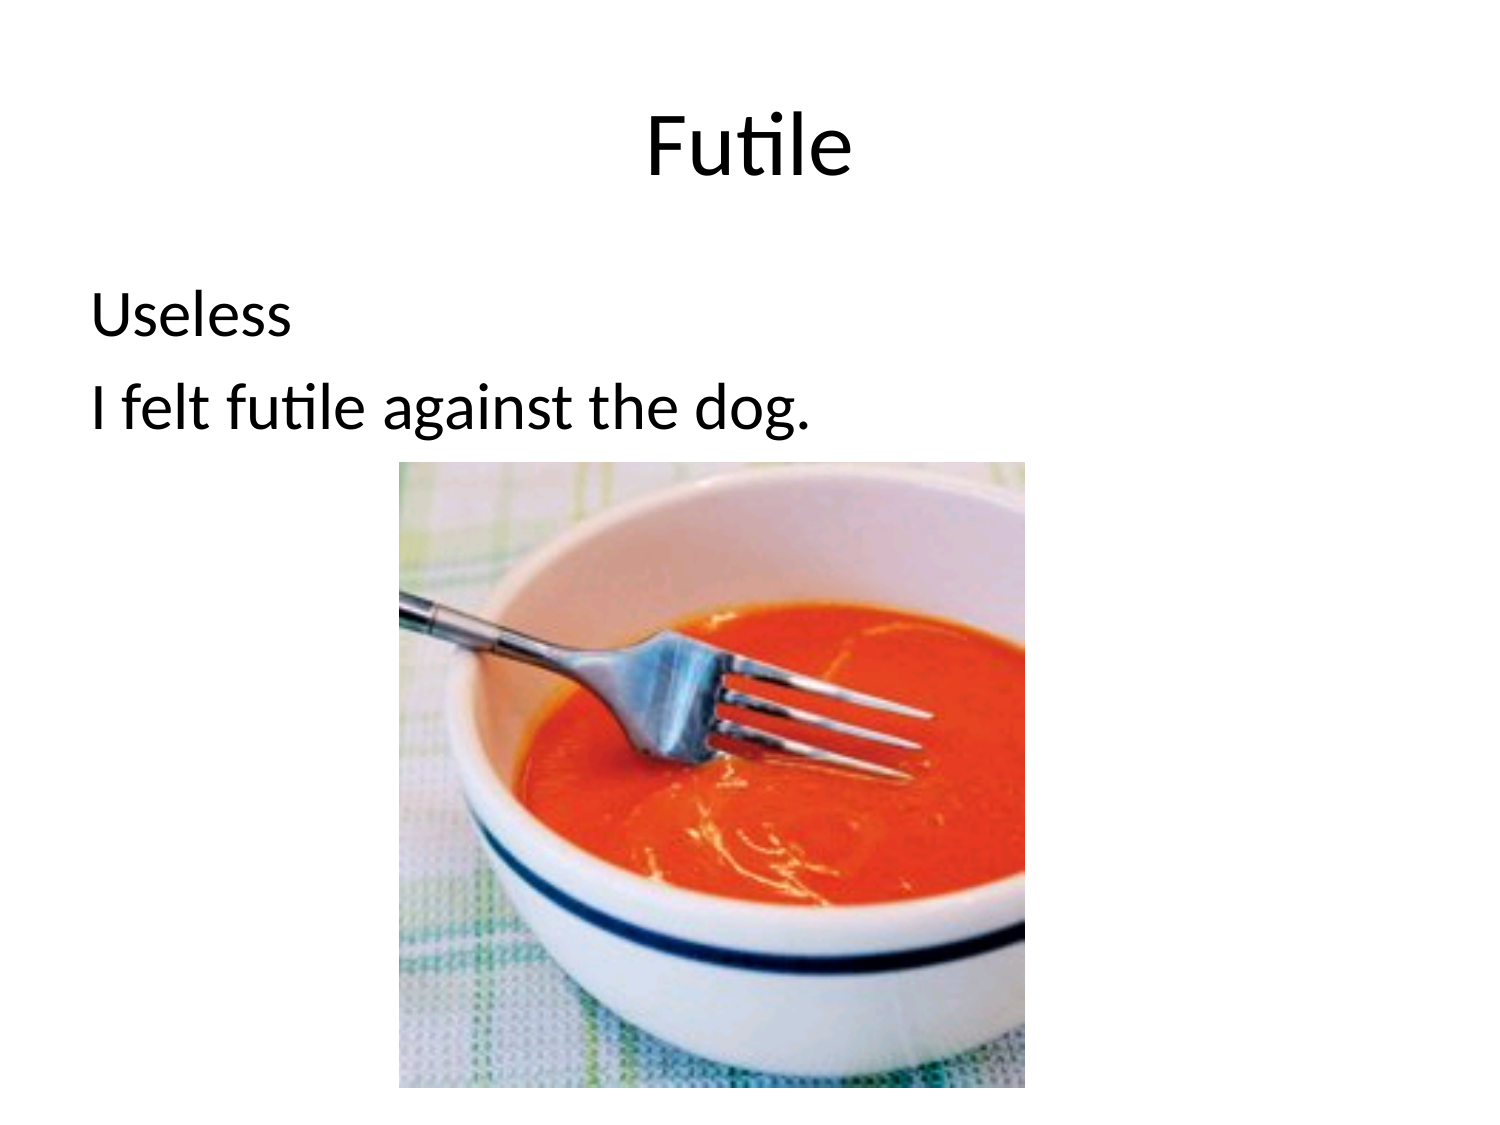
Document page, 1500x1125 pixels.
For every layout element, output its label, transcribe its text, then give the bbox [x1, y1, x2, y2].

list Useless I felt futile against the dog. [75, 262, 1425, 1005]
title Futile [75, 45, 1425, 233]
picture [399, 462, 1026, 1088]
